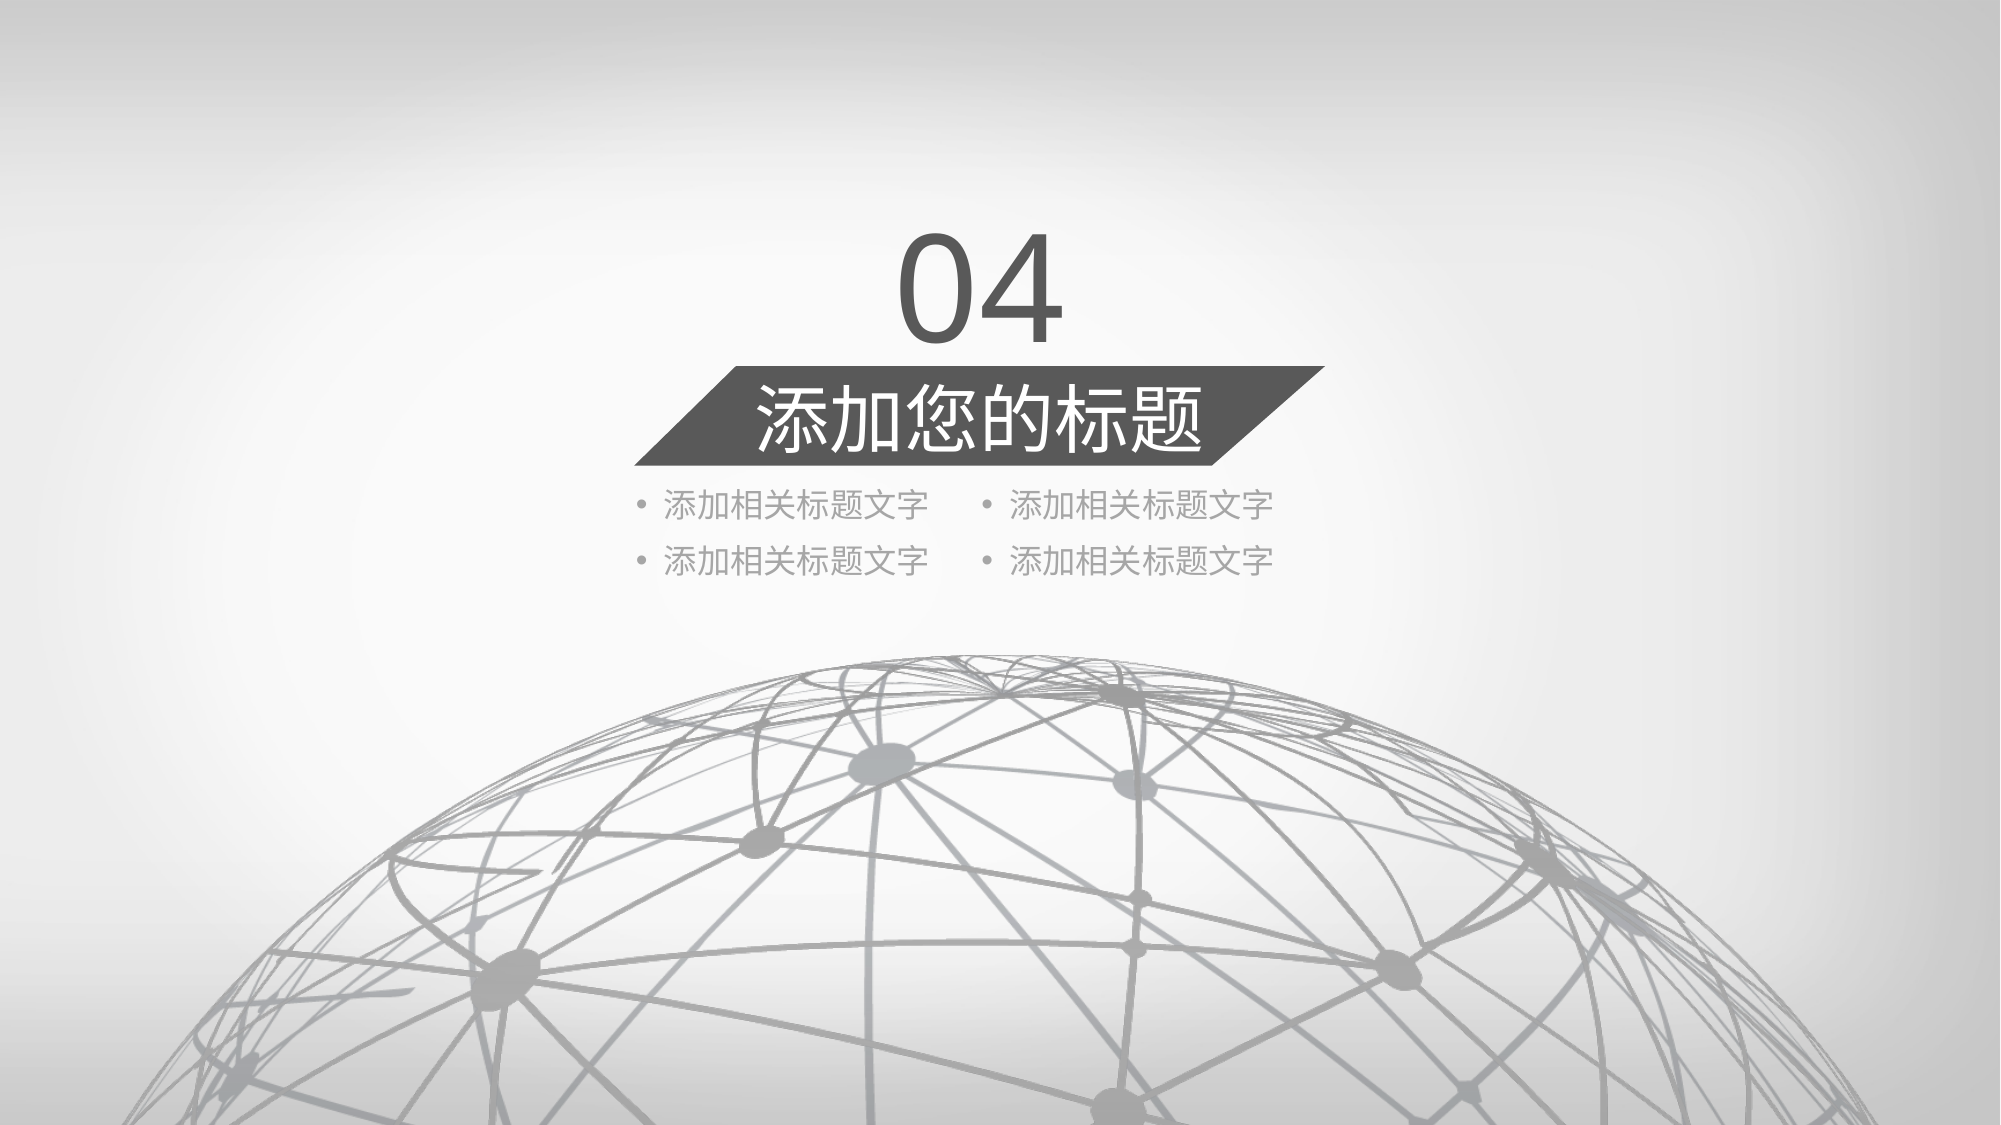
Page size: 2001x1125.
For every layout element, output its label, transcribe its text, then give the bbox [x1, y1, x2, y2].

text_box [729, 366, 862, 372]
text_box 添加您的标题 [718, 372, 1241, 463]
text_box [1097, 366, 1326, 440]
text_box 添加相关标题文字 [981, 540, 1276, 581]
picture [0, 0, 2001, 1125]
text_box [634, 383, 1215, 466]
text_box 添加相关标题文字 [635, 483, 931, 524]
text_box 添加相关标题文字 [635, 540, 931, 581]
text_box 添加相关标题文字 [981, 483, 1276, 524]
text_box 04 [862, 185, 1097, 372]
